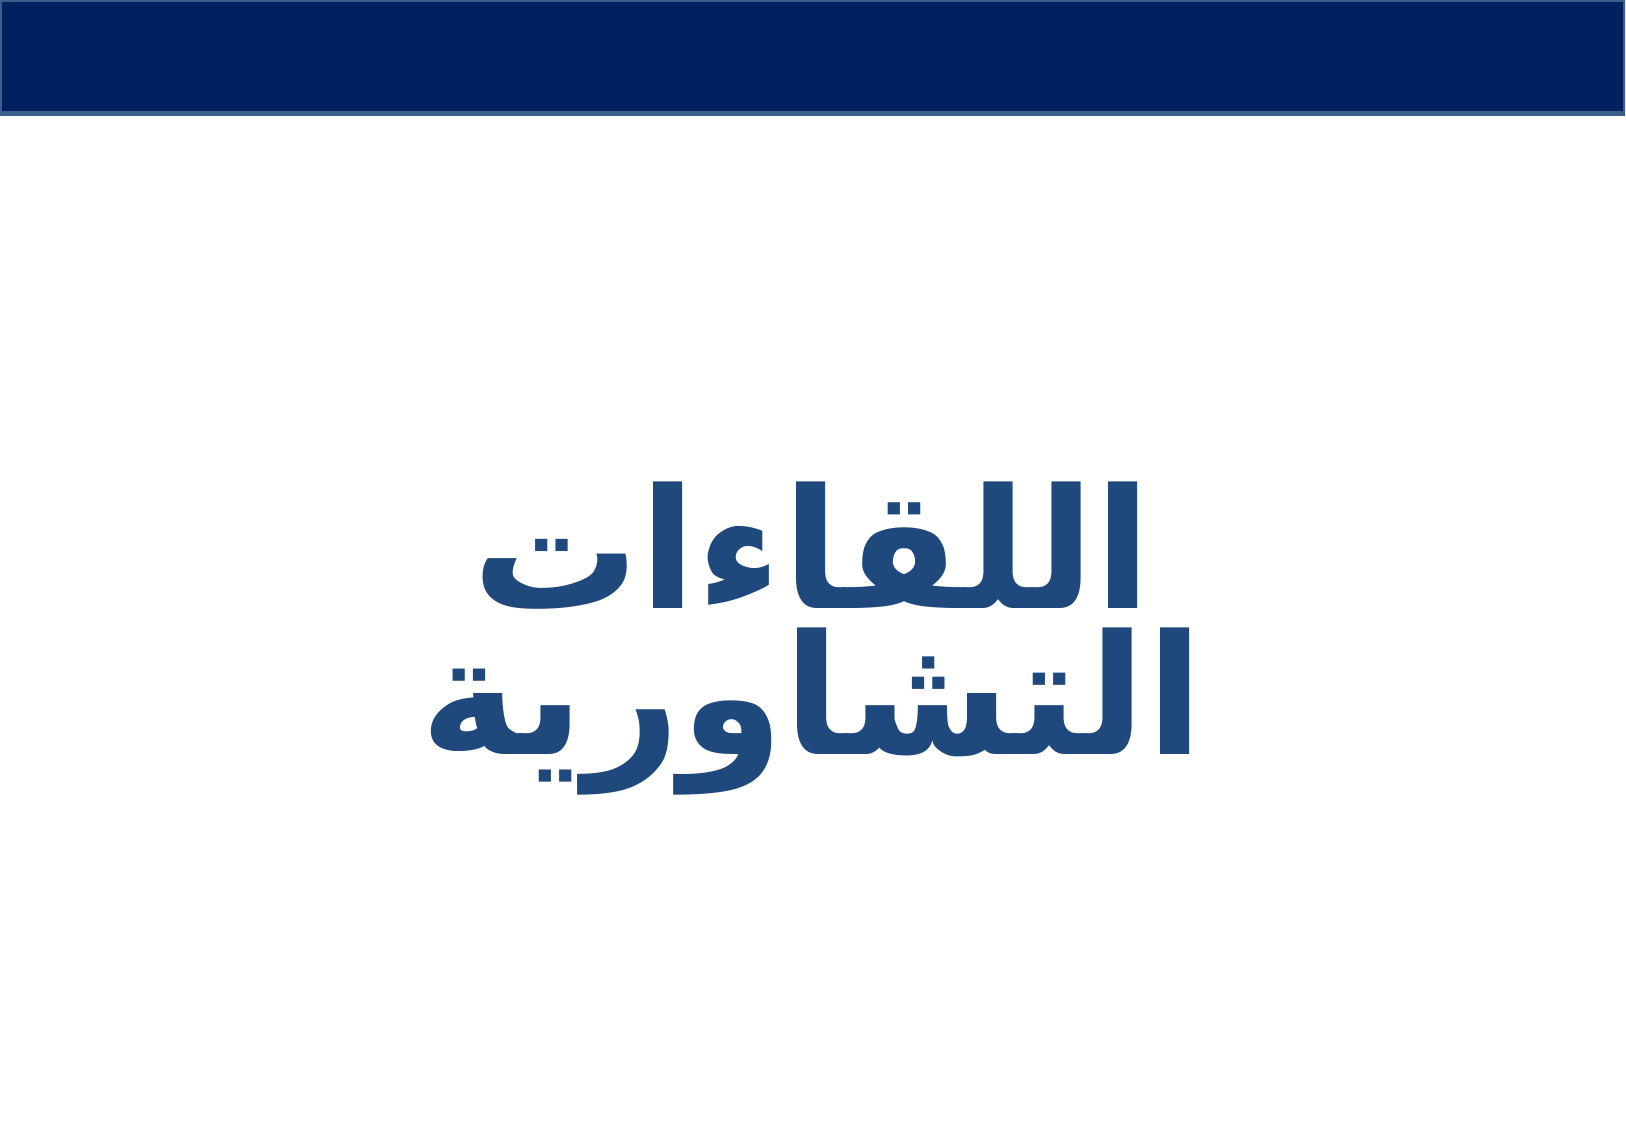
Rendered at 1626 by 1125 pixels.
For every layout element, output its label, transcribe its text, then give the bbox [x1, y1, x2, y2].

text_box اللقاءات التشاورية [81, 487, 1544, 796]
